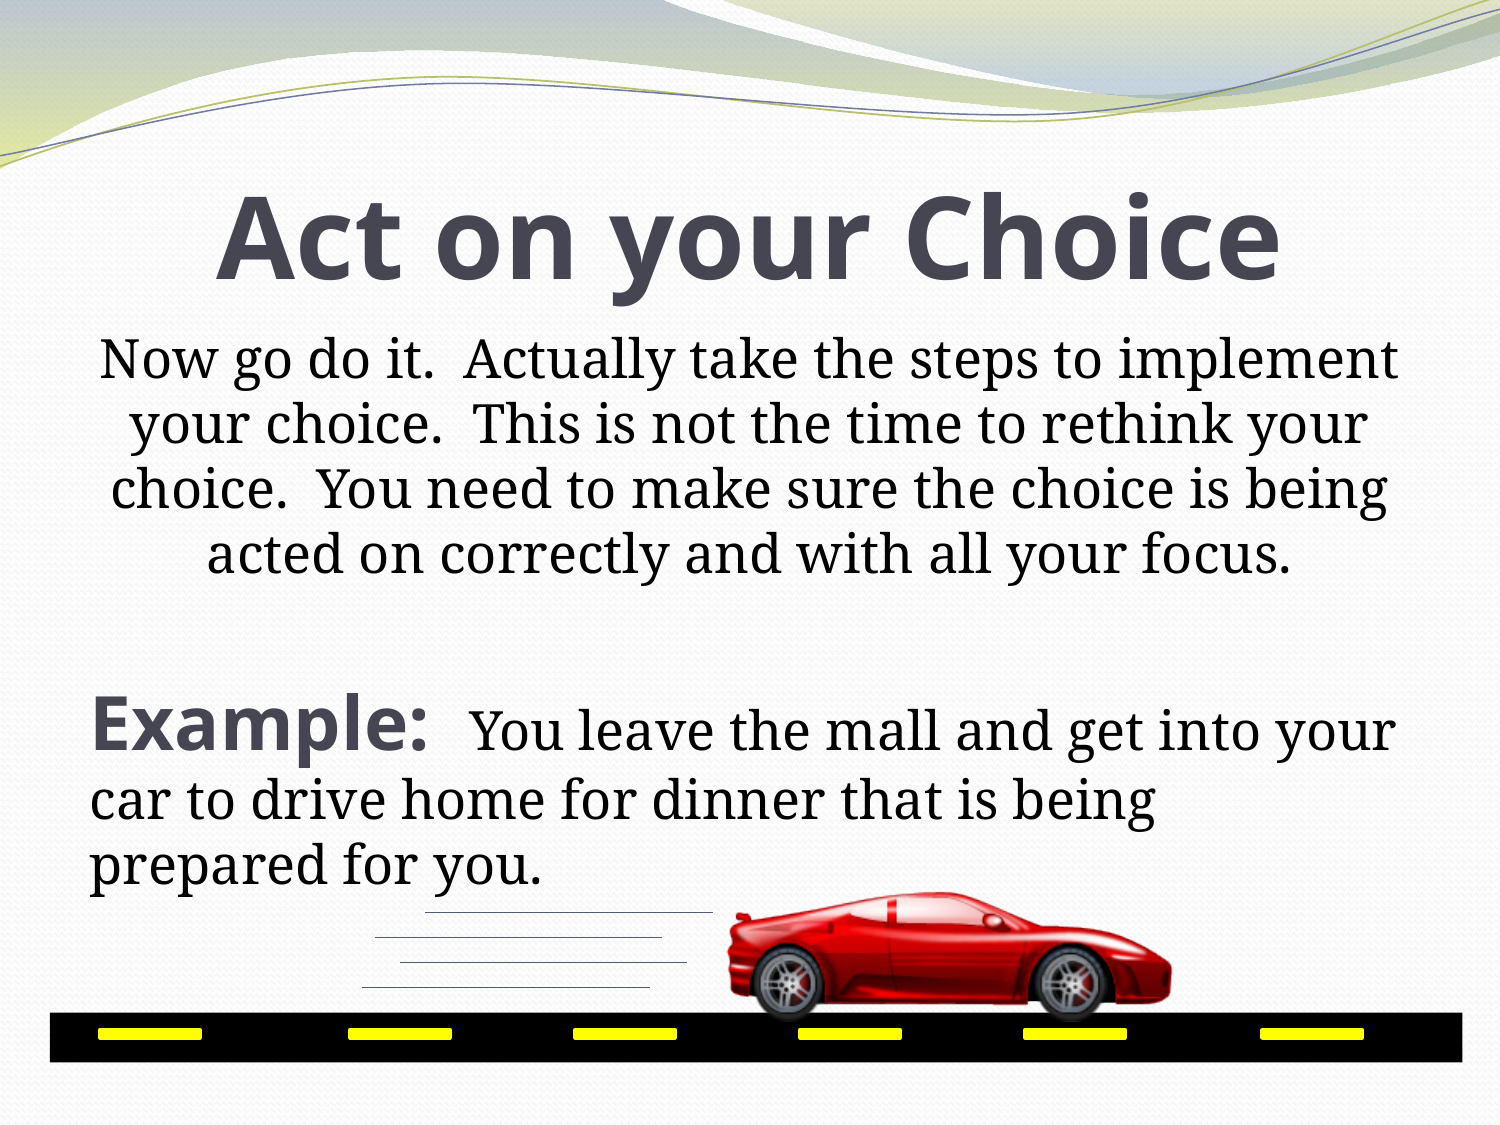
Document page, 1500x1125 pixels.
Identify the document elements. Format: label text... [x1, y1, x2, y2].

text_box [98, 1028, 202, 1040]
text_box [1260, 1028, 1364, 1040]
list Now go do it. Actually take the steps to implement your choice. This is not the time to rethink your choice. You need to make sure the choice is being acted on correctly and with all your focus. Example: You leave the mall and get into your car to drive home for dinner that is being prepared for you. [75, 317, 1425, 1010]
title Act on your Choice [75, 115, 1425, 303]
text_box [573, 1028, 677, 1040]
picture [724, 712, 1176, 1125]
text_box [48, 1010, 717, 1065]
text_box [1182, 1010, 1464, 1065]
text_box [348, 1028, 452, 1040]
